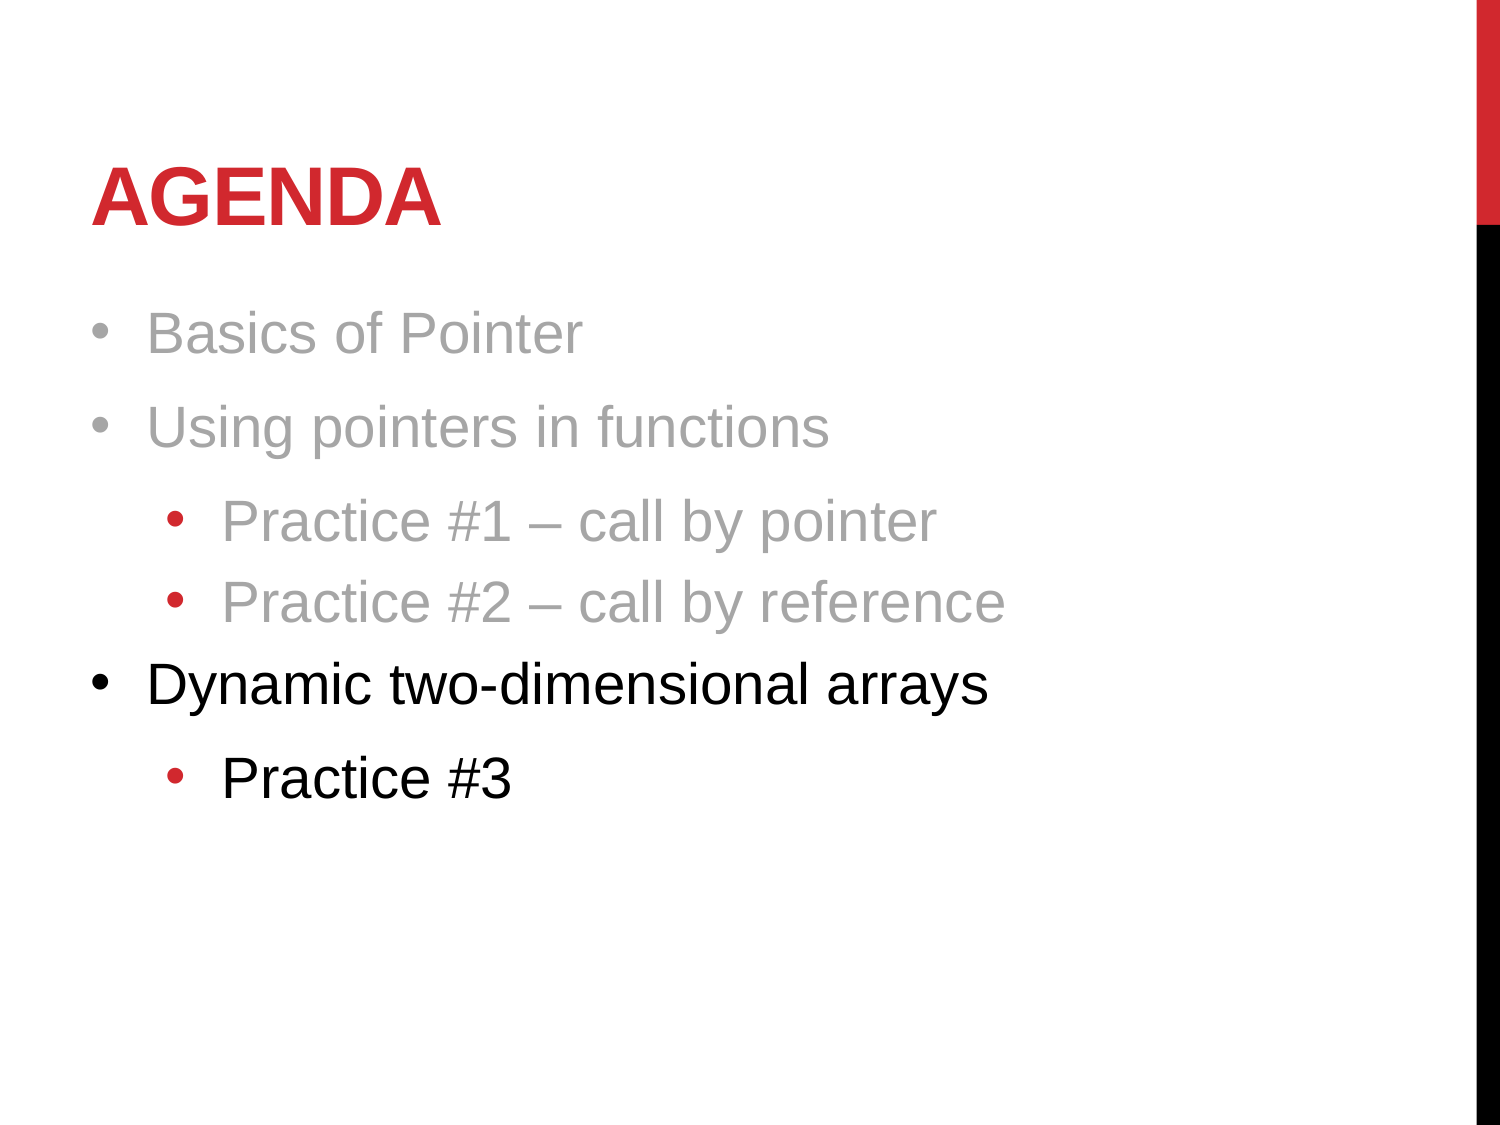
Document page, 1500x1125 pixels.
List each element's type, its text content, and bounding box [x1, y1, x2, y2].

list Basics of Pointer Using pointers in functions Practice #1 – call by pointer Practice #2 – call by reference Dynamic two-dimensional arrays Practice #3 [75, 287, 1325, 1005]
title Agenda [75, 25, 1025, 250]
